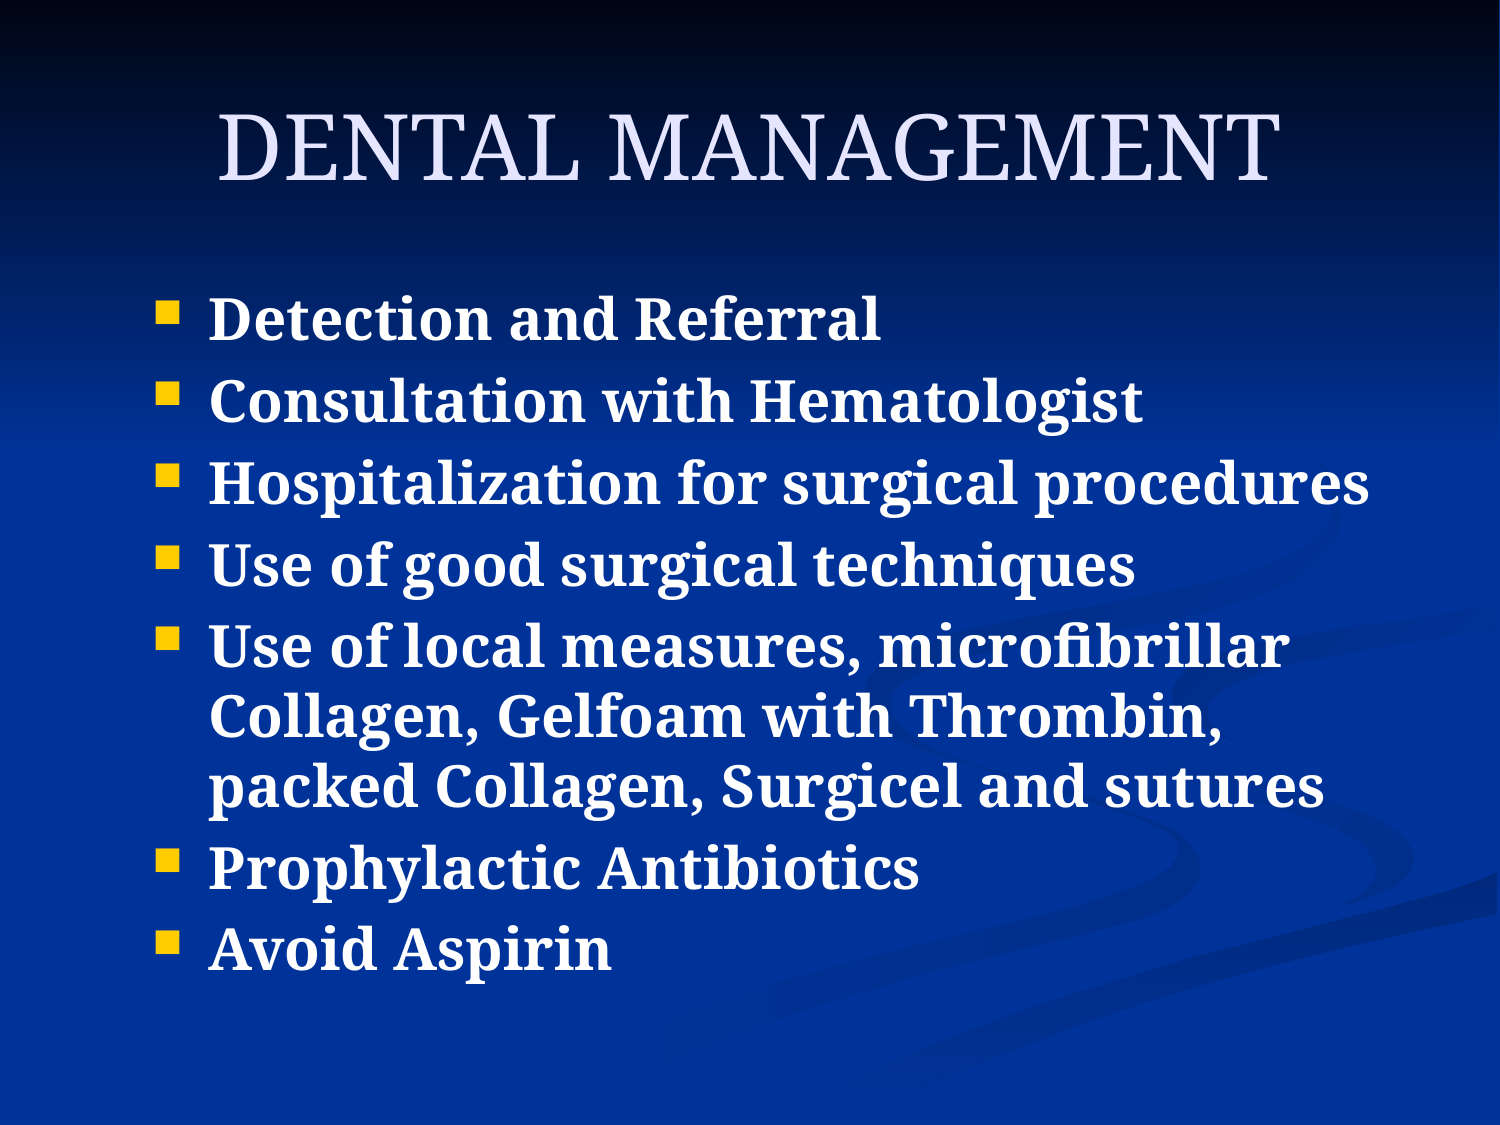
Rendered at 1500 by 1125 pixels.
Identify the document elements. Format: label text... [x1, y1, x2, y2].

list Detection and Referral Consultation with Hematologist Hospitalization for surgical procedures Use of good surgical techniques Use of local measures, microfibrillar Collagen, Gelfoam with Thrombin, packed Collagen, Surgicel and sutures Prophylactic Antibiotics Avoid Aspirin [137, 274, 1413, 1101]
title DENTAL MANAGEMENT [112, 49, 1388, 238]
